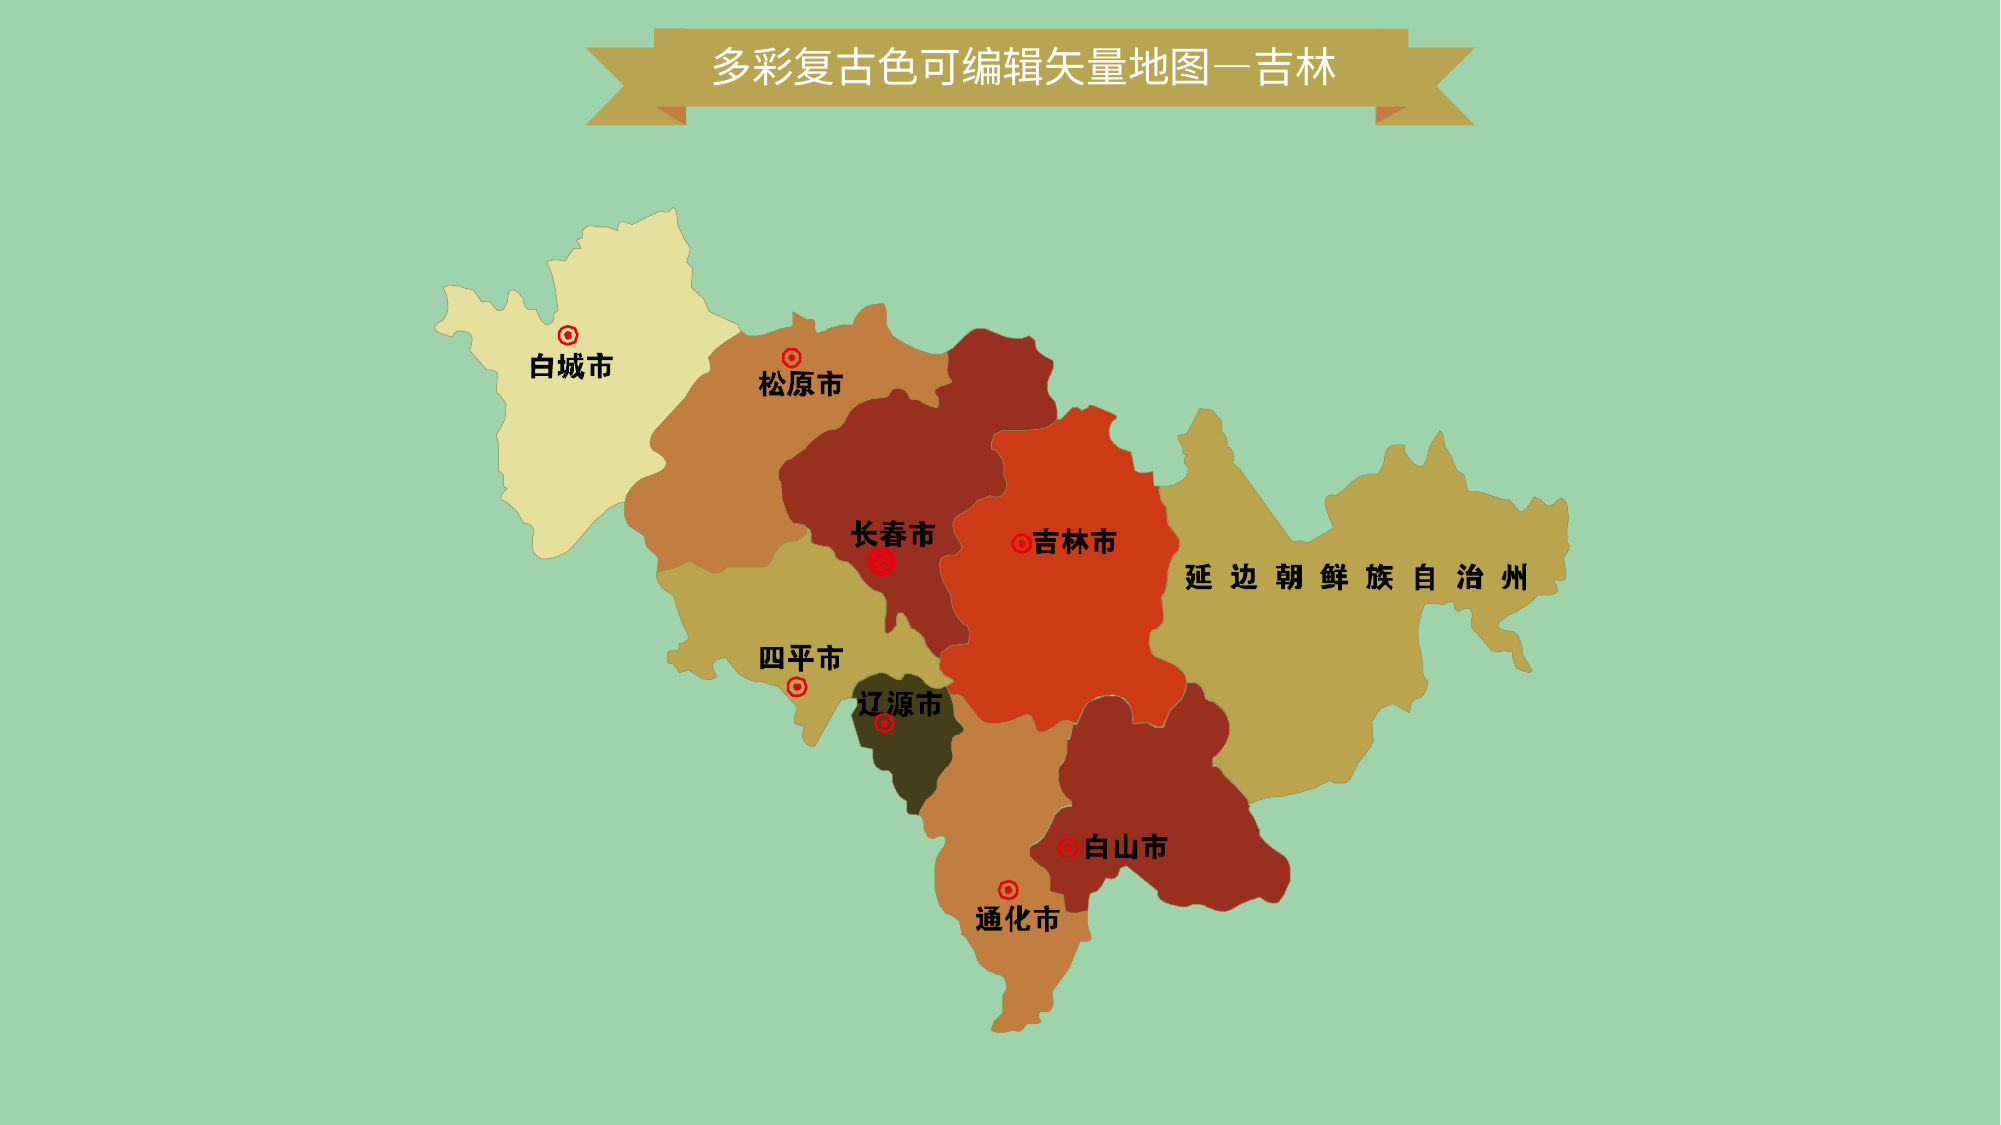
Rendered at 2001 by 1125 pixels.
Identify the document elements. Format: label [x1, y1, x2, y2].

text_box [531, 352, 554, 379]
text_box [869, 549, 894, 574]
text_box [817, 370, 843, 397]
text_box [1027, 680, 1293, 916]
text_box [1033, 905, 1060, 932]
text_box [1147, 406, 1572, 805]
text_box [760, 647, 784, 670]
text_box [786, 370, 815, 397]
text_box [1005, 905, 1031, 932]
text_box [916, 690, 942, 717]
text_box [875, 556, 887, 567]
text_box [849, 675, 961, 818]
text_box [654, 525, 950, 749]
text_box [1319, 563, 1348, 591]
text_box [817, 644, 843, 671]
text_box [1032, 528, 1059, 542]
text_box [584, 28, 1476, 126]
text_box [875, 713, 894, 732]
text_box [587, 352, 613, 379]
text_box [1185, 563, 1213, 591]
text_box [1115, 833, 1138, 860]
text_box [880, 520, 907, 547]
text_box [783, 349, 801, 368]
text_box [886, 690, 915, 718]
text_box [557, 352, 585, 380]
text_box [1276, 563, 1302, 591]
text_box [1091, 528, 1117, 554]
text_box [998, 881, 1018, 900]
text_box [1012, 534, 1031, 553]
text_box [916, 696, 1094, 1035]
text_box [909, 521, 935, 547]
text_box [1501, 563, 1528, 591]
text_box [788, 677, 807, 696]
text_box [860, 690, 867, 698]
text_box [1230, 563, 1257, 590]
text_box [1086, 833, 1107, 860]
text_box [1061, 528, 1089, 554]
text_box [432, 205, 743, 561]
text_box [858, 691, 886, 717]
text_box [421, 195, 1582, 1045]
text_box [622, 301, 954, 570]
text_box [1036, 543, 1055, 554]
text_box [559, 326, 578, 345]
text_box [851, 520, 878, 549]
text_box [788, 644, 814, 672]
text_box [759, 370, 786, 397]
text_box [1059, 838, 1078, 857]
text_box [1141, 833, 1168, 860]
text_box [1415, 563, 1434, 591]
text_box [781, 326, 1060, 655]
text_box [976, 906, 1003, 931]
text_box [1456, 563, 1484, 590]
text_box [937, 402, 1184, 735]
text_box [1366, 563, 1393, 591]
